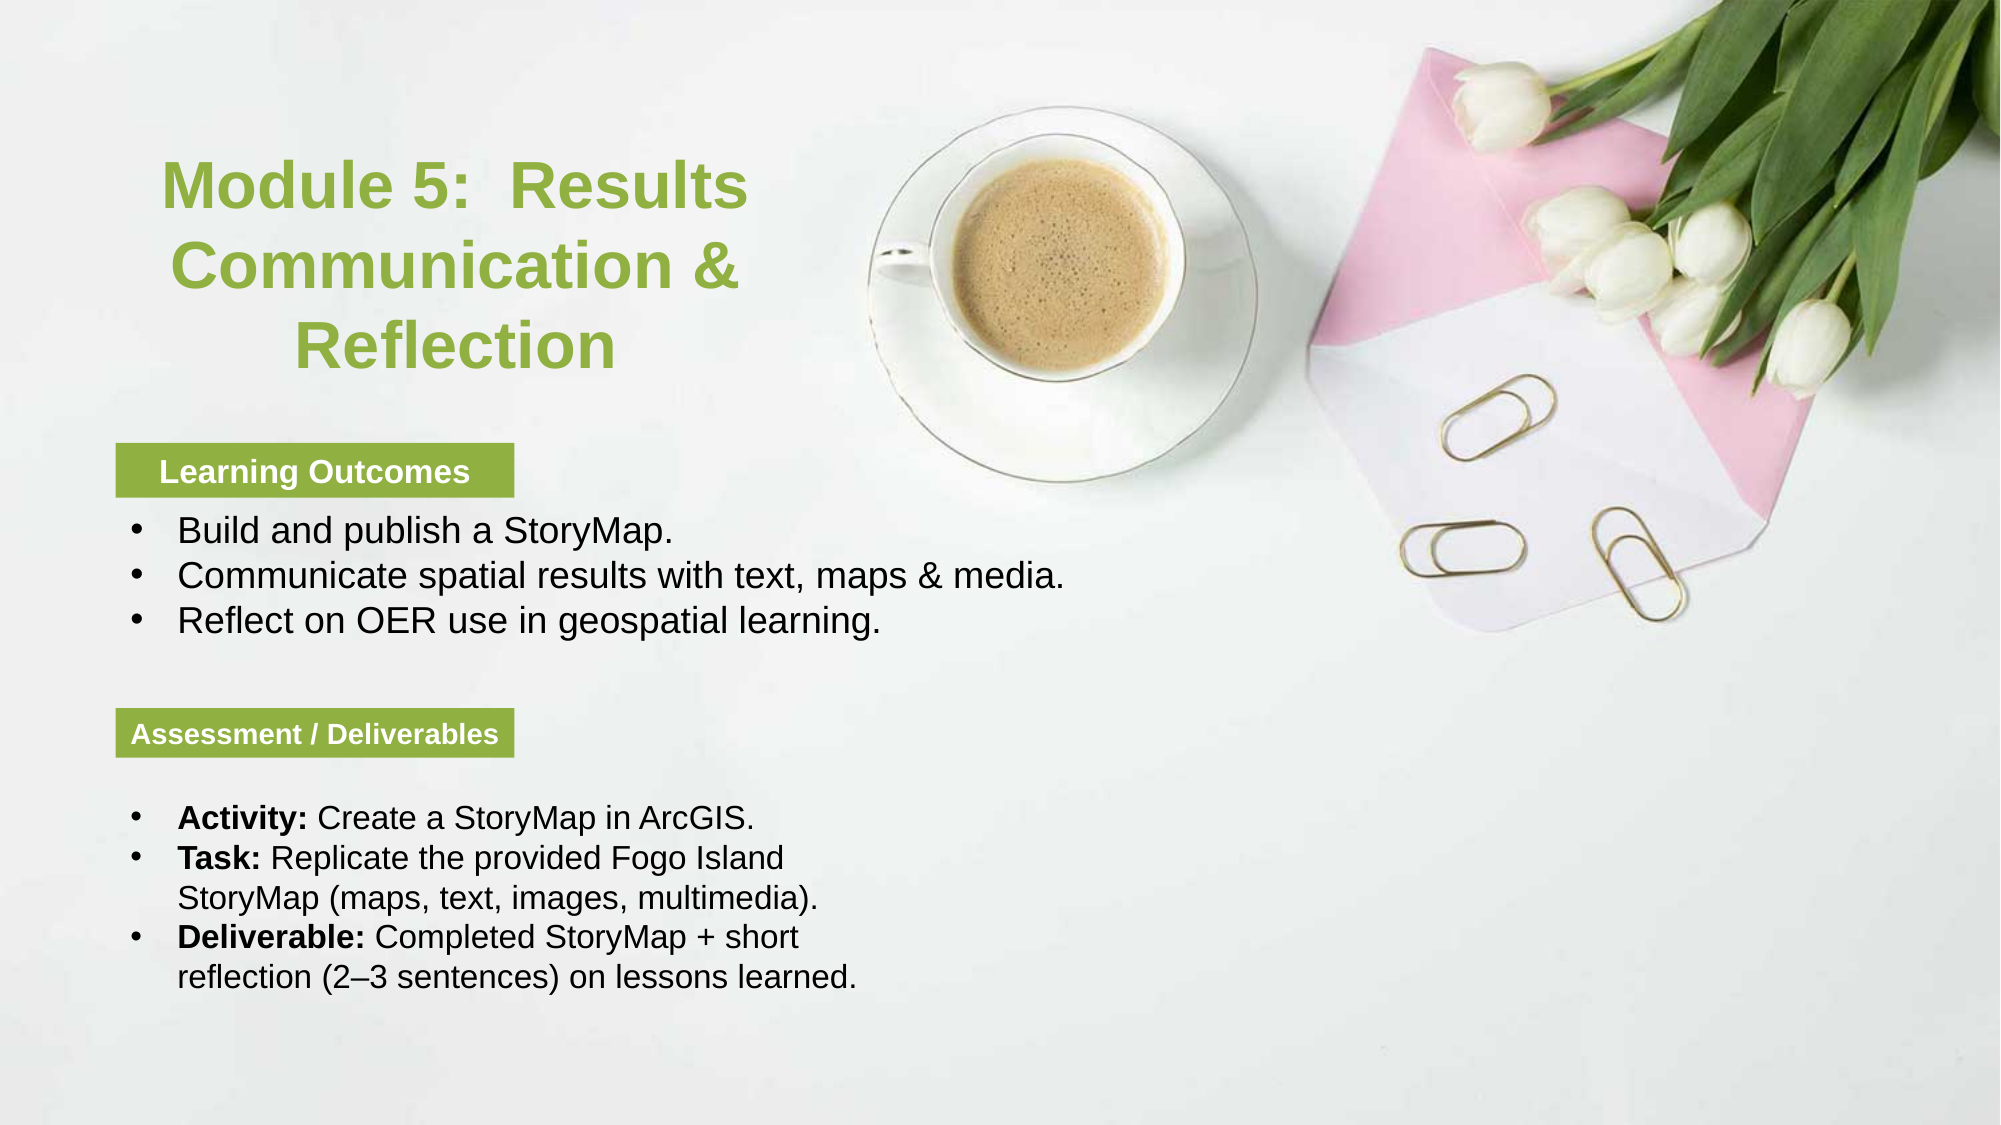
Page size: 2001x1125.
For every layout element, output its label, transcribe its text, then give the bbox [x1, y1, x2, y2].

text_box Activity: Create a StoryMap in ArcGIS. Task: Replicate the provided Fogo Island StoryMap (maps, text, images, multimedia). Deliverable: Completed StoryMap + short reflection (2–3 sentences) on lessons learned. [115, 788, 903, 1003]
picture [0, 0, 2001, 1125]
text_box [47, 187, 879, 202]
text_box Assessment / Deliverables [115, 708, 515, 758]
text_box Learning Outcomes [115, 442, 515, 498]
text_box Module 5: Results Communication & Reflection [47, 202, 879, 321]
text_box Build and publish a StoryMap. Communicate spatial results with text, maps & media. Reflect on OER use in geospatial learning. [115, 498, 1116, 649]
